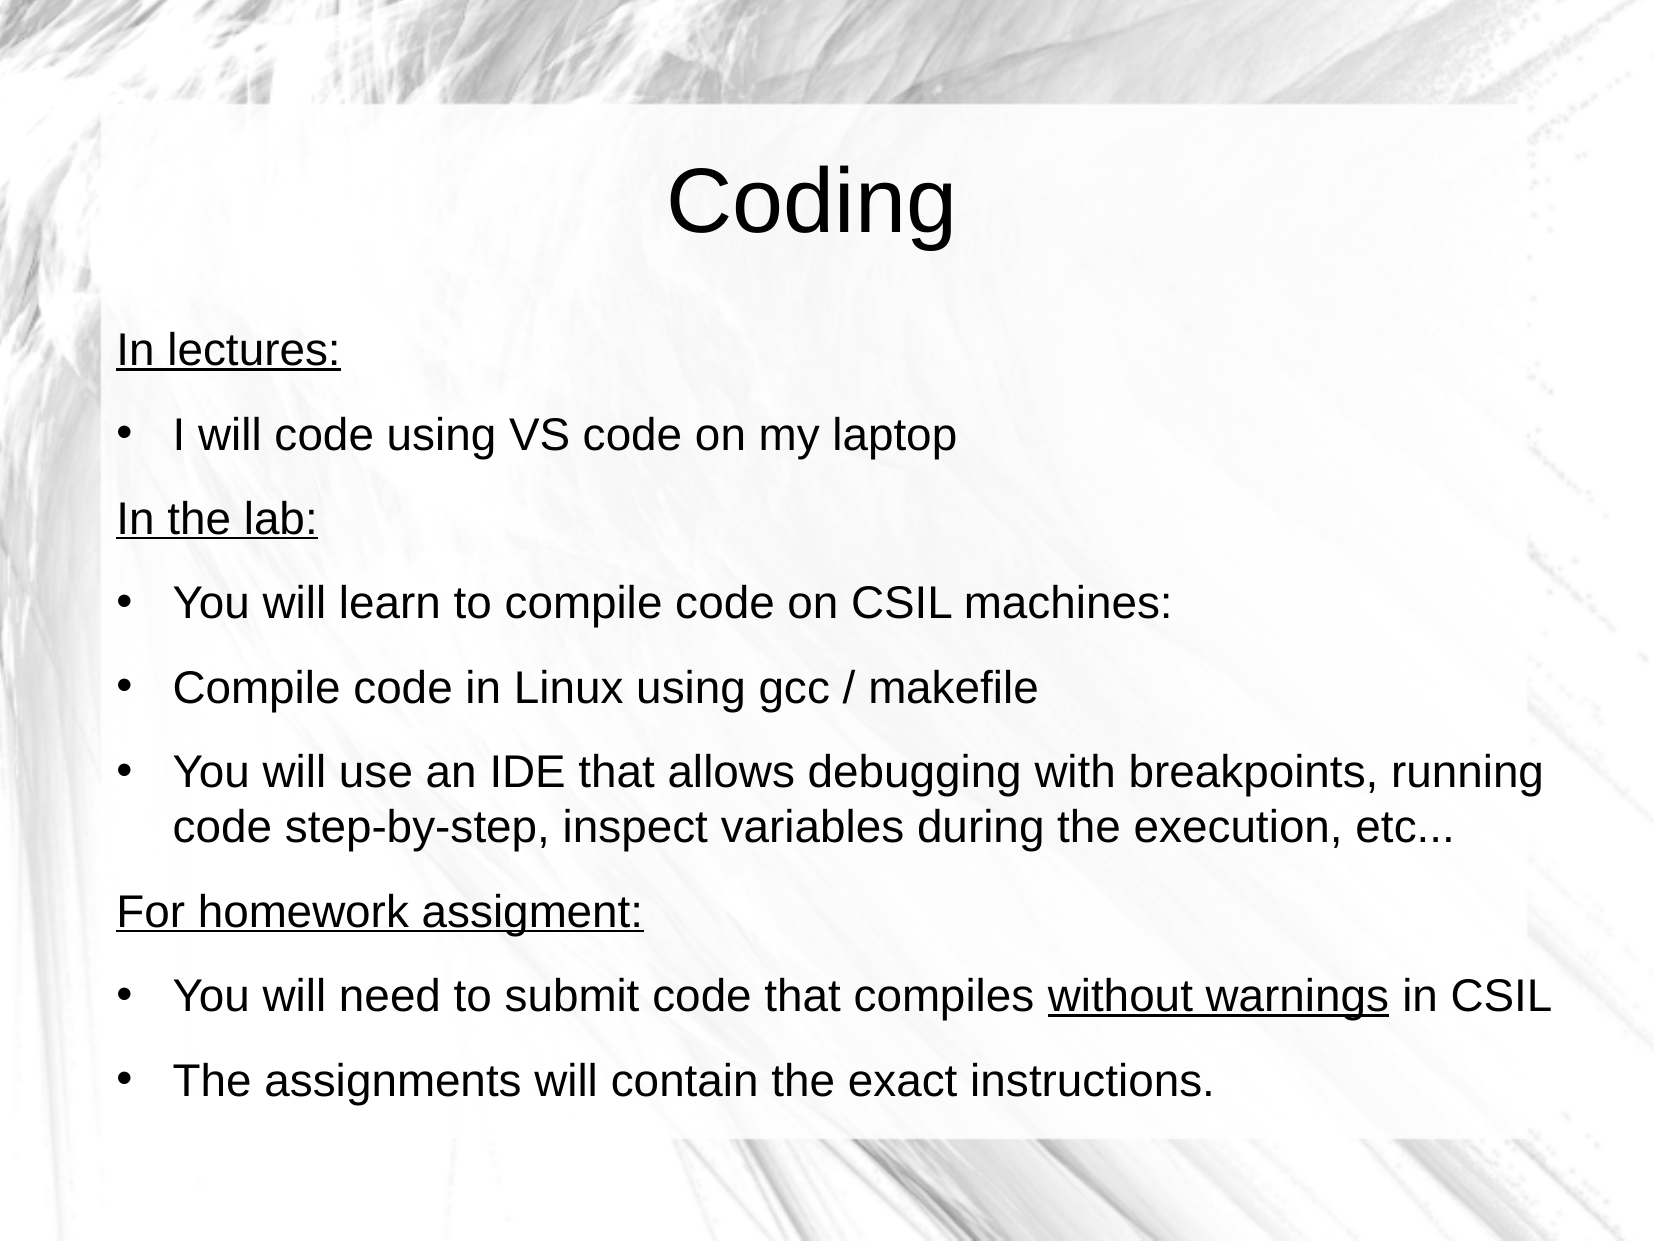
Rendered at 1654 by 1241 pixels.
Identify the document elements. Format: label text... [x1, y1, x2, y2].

list In lectures: I will code using VS code on my laptop In the lab: You will learn to compile code on CSIL machines: Compile code in Linux using gcc / makefile You will use an IDE that allows debugging with breakpoints, running code step-by-step, inspect variables during the execution, etc... For homework assigment: You will need to submit code that compiles without warnings in CSIL The assignments will contain the exact instructions. [116, 319, 1570, 1102]
picture [0, 0, 1654, 1241]
title Coding [118, 112, 1506, 281]
